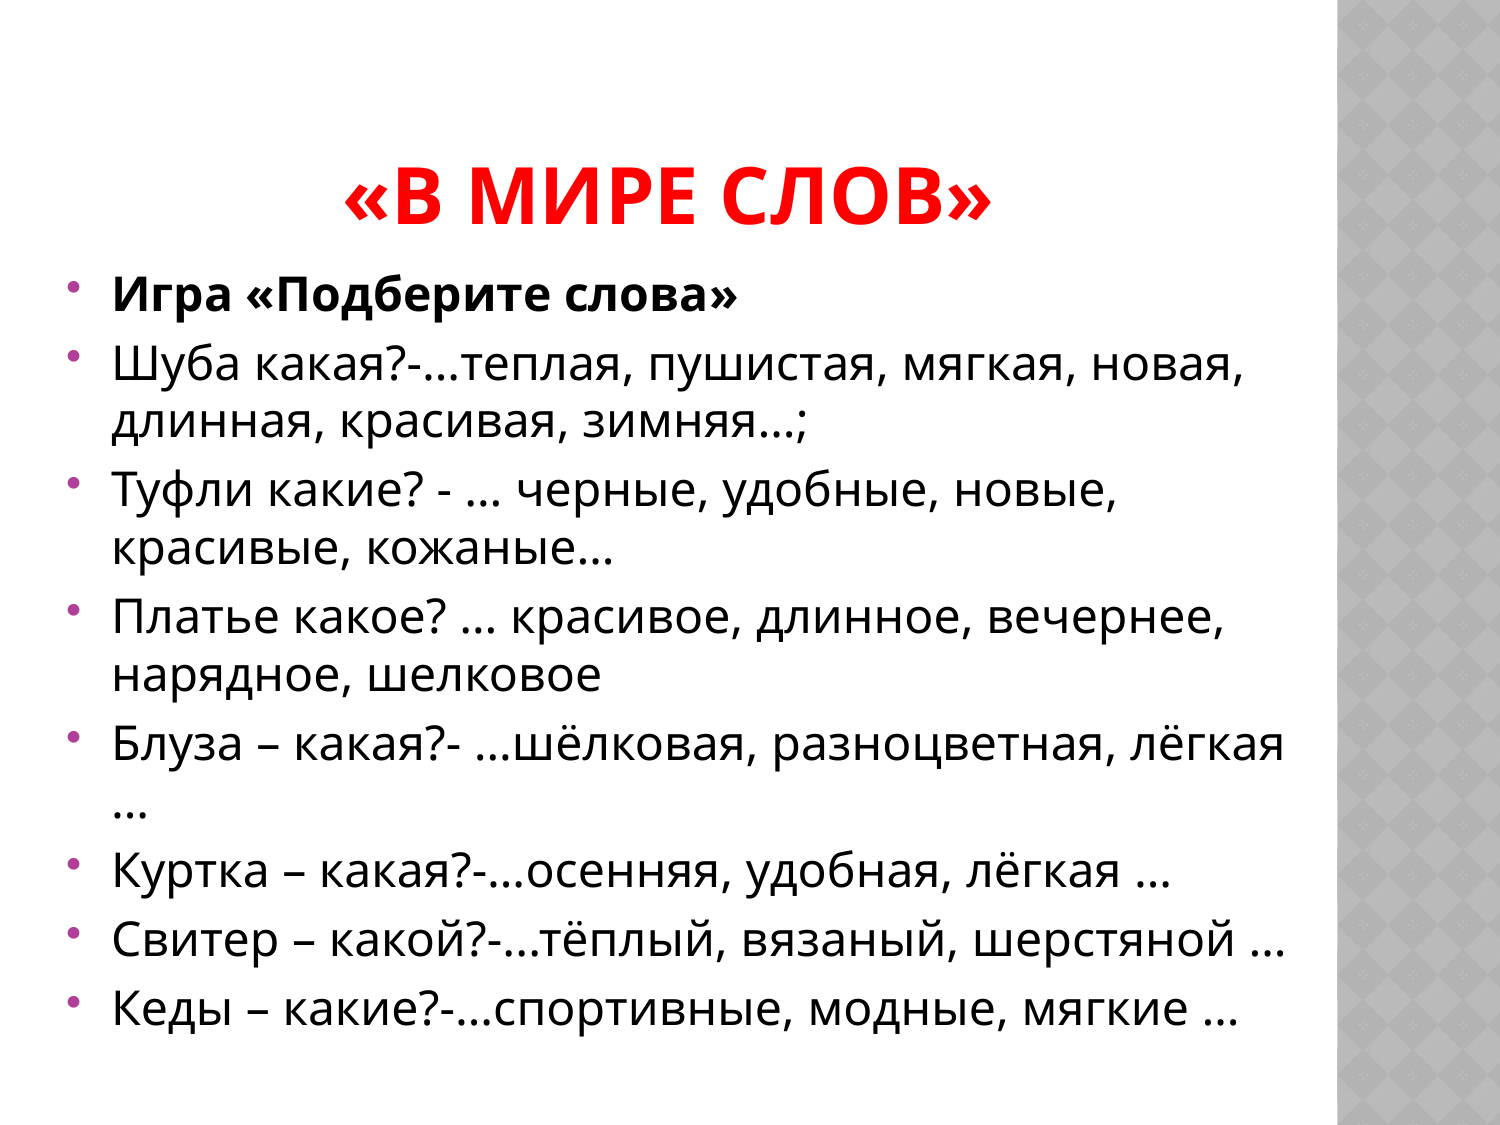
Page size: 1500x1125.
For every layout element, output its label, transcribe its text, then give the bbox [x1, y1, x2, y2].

title «В мире слов» [75, 52, 1263, 240]
list Игра «Подберите слова» Шуба какая?-…теплая, пушистая, мягкая, новая, длинная, красивая, зимняя…; Туфли какие? - … черные, удобные, новые, красивые, кожаные… Платье какое? … красивое, длинное, вечернее, нарядное, шелковое Блуза – какая?- …шёлковая, разноцветная, лёгкая … Куртка – какая?-…осенняя, удобная, лёгкая … Свитер – какой?-...тёплый, вязаный, шерстяной … Кеды – какие?-…спортивные, модные, мягкие … [53, 255, 1341, 1047]
